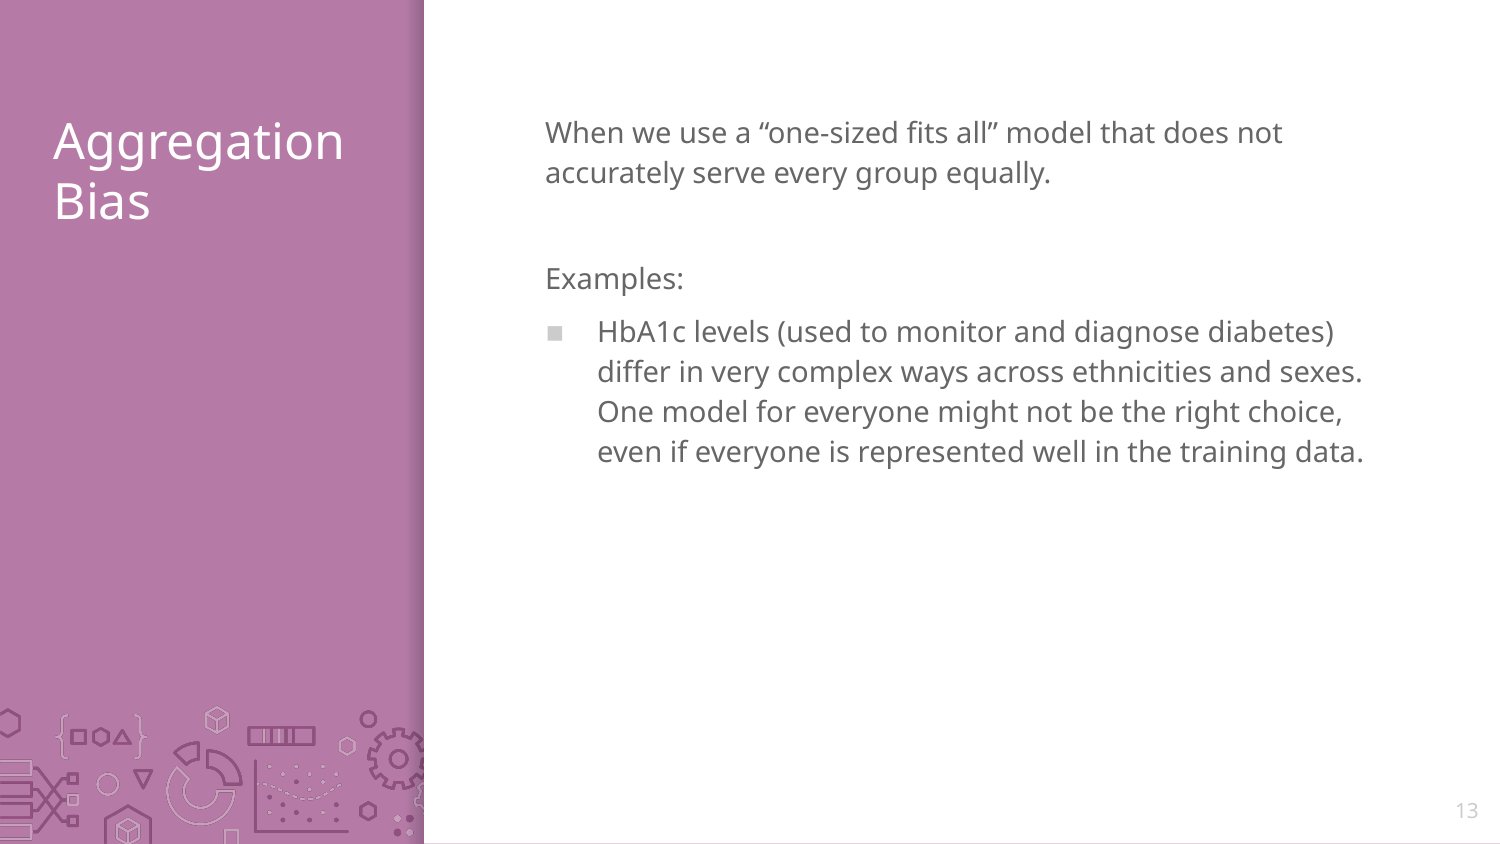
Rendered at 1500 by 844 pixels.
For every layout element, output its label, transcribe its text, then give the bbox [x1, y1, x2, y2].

picture [0, 701, 424, 844]
list When we use a “one-sized fits all” model that does not accurately serve every group equally. Examples: HbA1c levels (used to monitor and diagnose diabetes) differ in very complex ways across ethnicities and sexes. One model for everyone might not be the right choice, even if everyone is represented well in the training data. [506, 94, 1425, 748]
slide_number 13 [1403, 779, 1494, 844]
title Aggregation Bias [38, 94, 375, 748]
